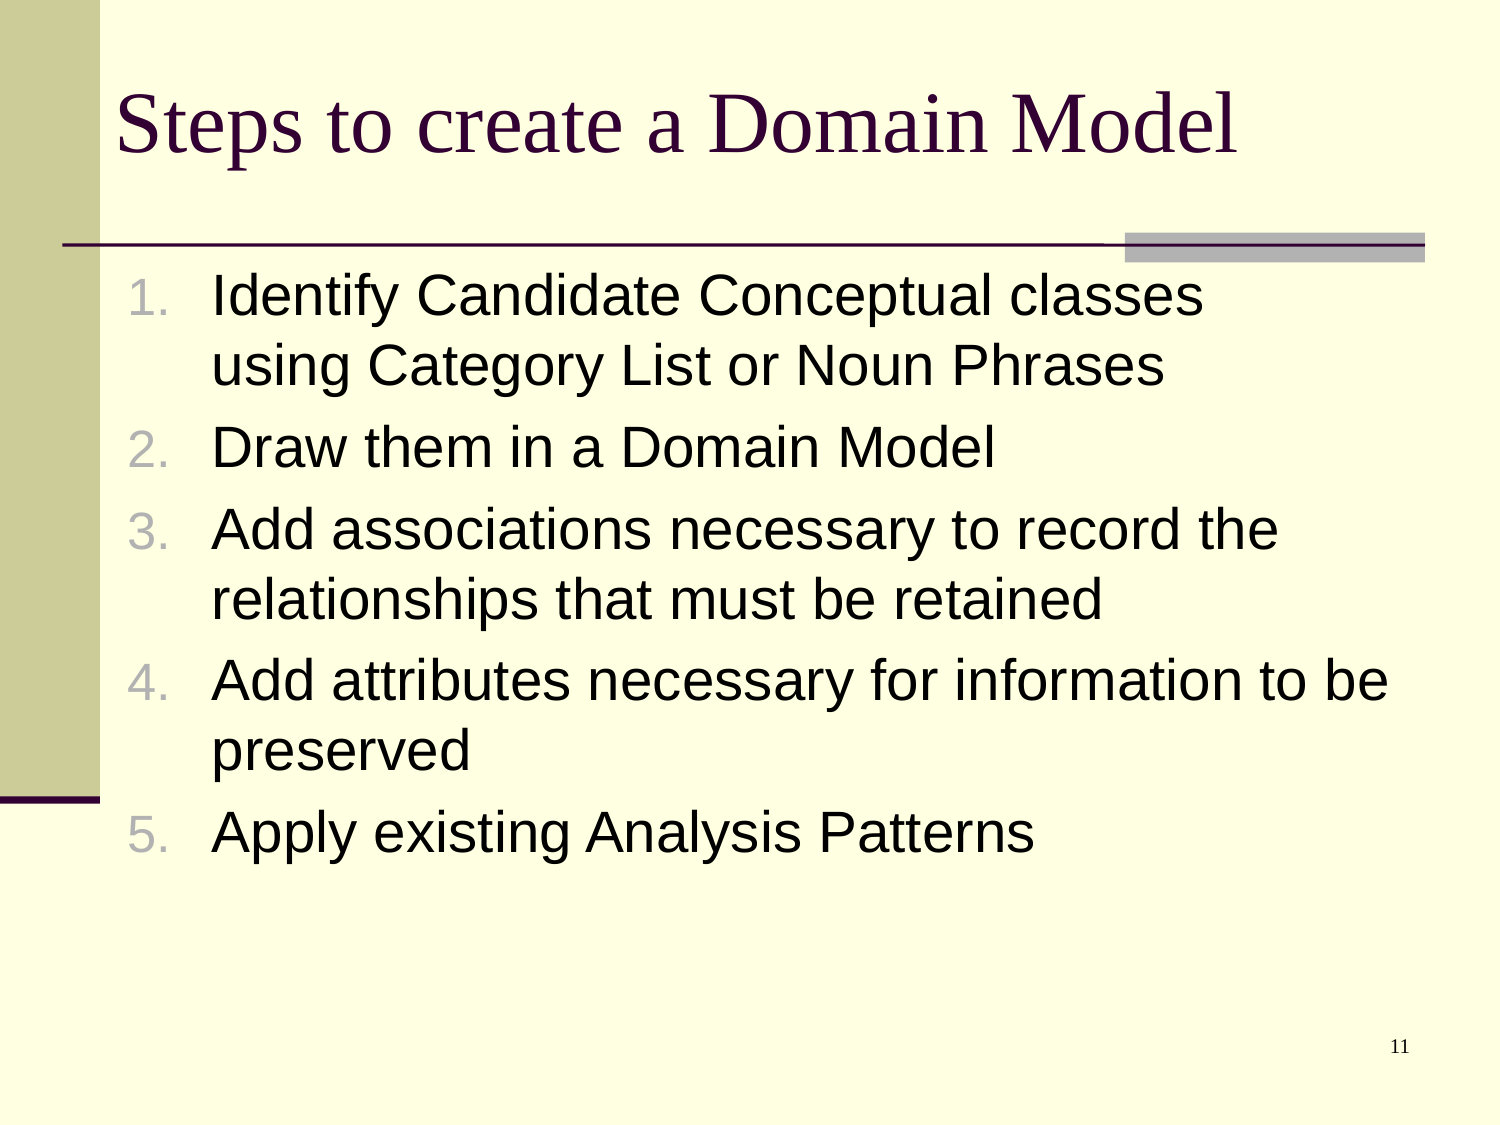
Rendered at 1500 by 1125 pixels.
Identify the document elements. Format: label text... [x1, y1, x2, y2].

slide_number 11 [1112, 1024, 1426, 1101]
list Identify Candidate Conceptual classes using Category List or Noun Phrases Draw them in a Domain Model Add associations necessary to record the relationships that must be retained Add attributes necessary for information to be preserved Apply existing Analysis Patterns [112, 249, 1438, 976]
title Steps to create a Domain Model [99, 0, 1299, 236]
